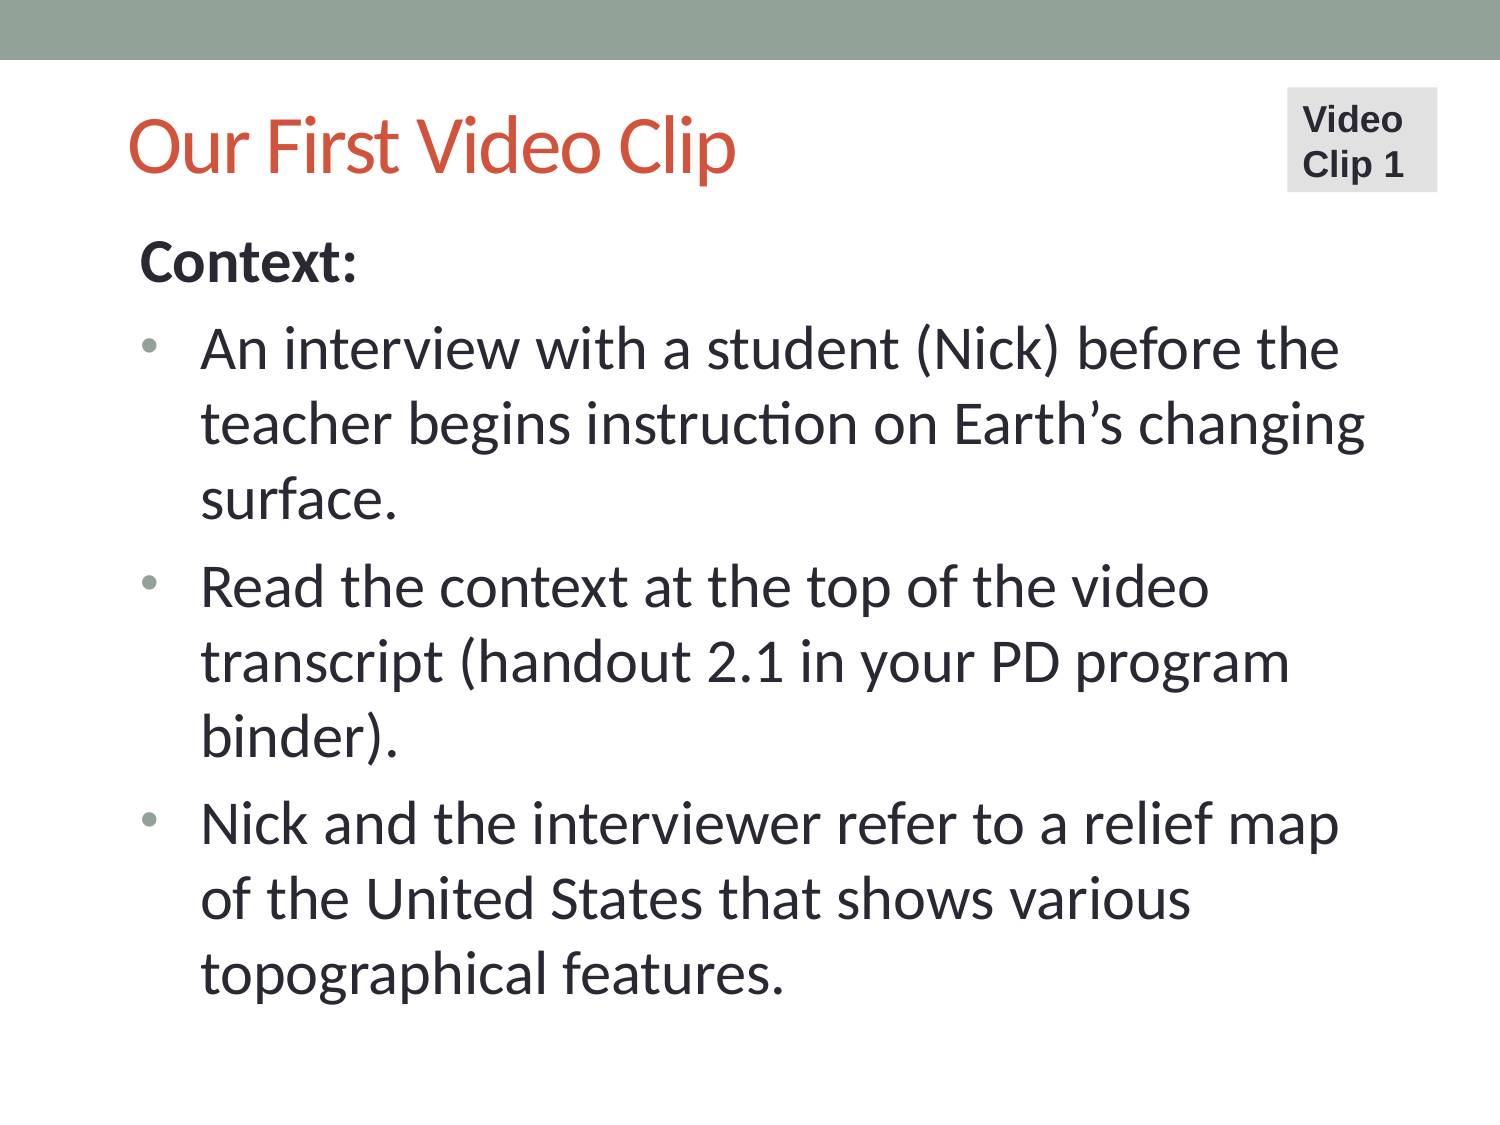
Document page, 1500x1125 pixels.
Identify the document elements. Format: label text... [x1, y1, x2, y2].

text_box Video Clip 1 [1287, 87, 1438, 193]
title Our First Video Clip [112, 58, 1125, 222]
list Context: An interview with a student (Nick) before the teacher begins instruction on Earth’s changing surface. Read the context at the top of the video transcript (handout 2.1 in your PD program binder). Nick and the interviewer refer to a relief map of the United States that shows various topographical features. [125, 212, 1463, 1088]
